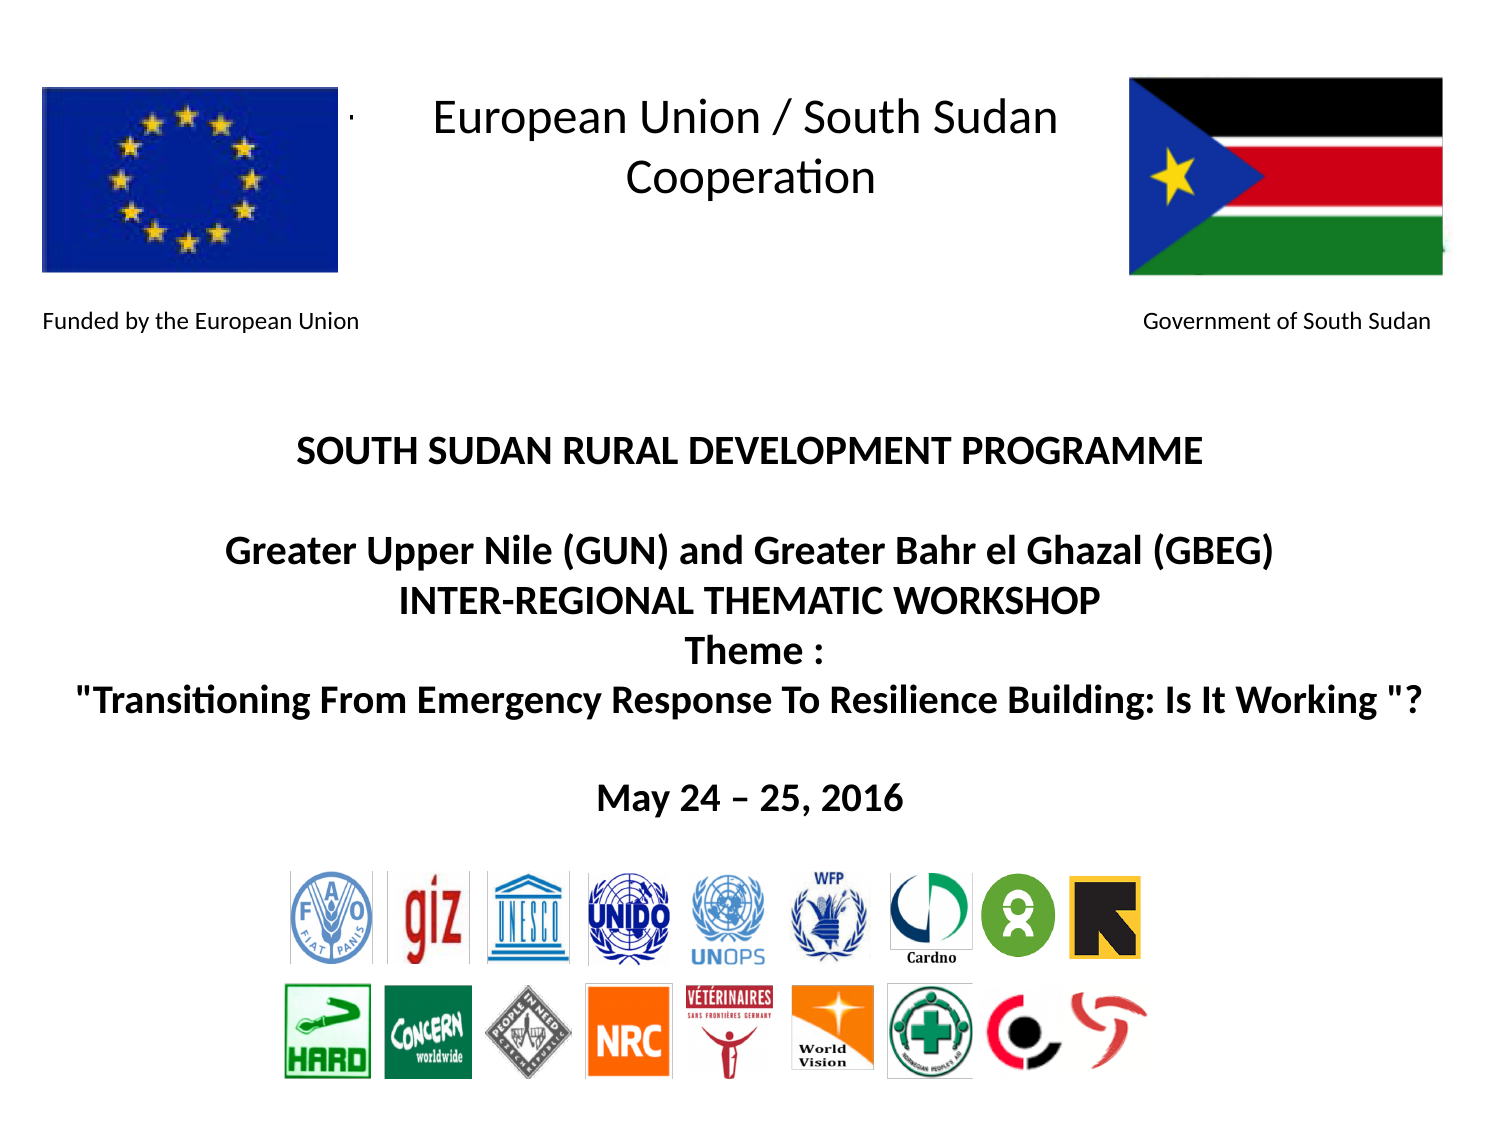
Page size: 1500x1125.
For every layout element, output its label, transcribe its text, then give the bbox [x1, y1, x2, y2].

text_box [284, 871, 1151, 1079]
text_box SOUTH SUDAN RURAL DEVELOPMENT PROGRAMME Greater Upper Nile (GUN) and Greater Bahr el Ghazal (GBEG) INTER-REGIONAL THEMATIC WORKSHOP Theme : "Transitioning From Emergency Response To Resilience Building: Is It Working "? May 24 – 25, 2016 [56, 342, 1444, 838]
text_box Government of South Sudan [1128, 297, 1453, 377]
text_box Funded by the European Union [27, 297, 536, 392]
picture [27, 75, 1453, 278]
